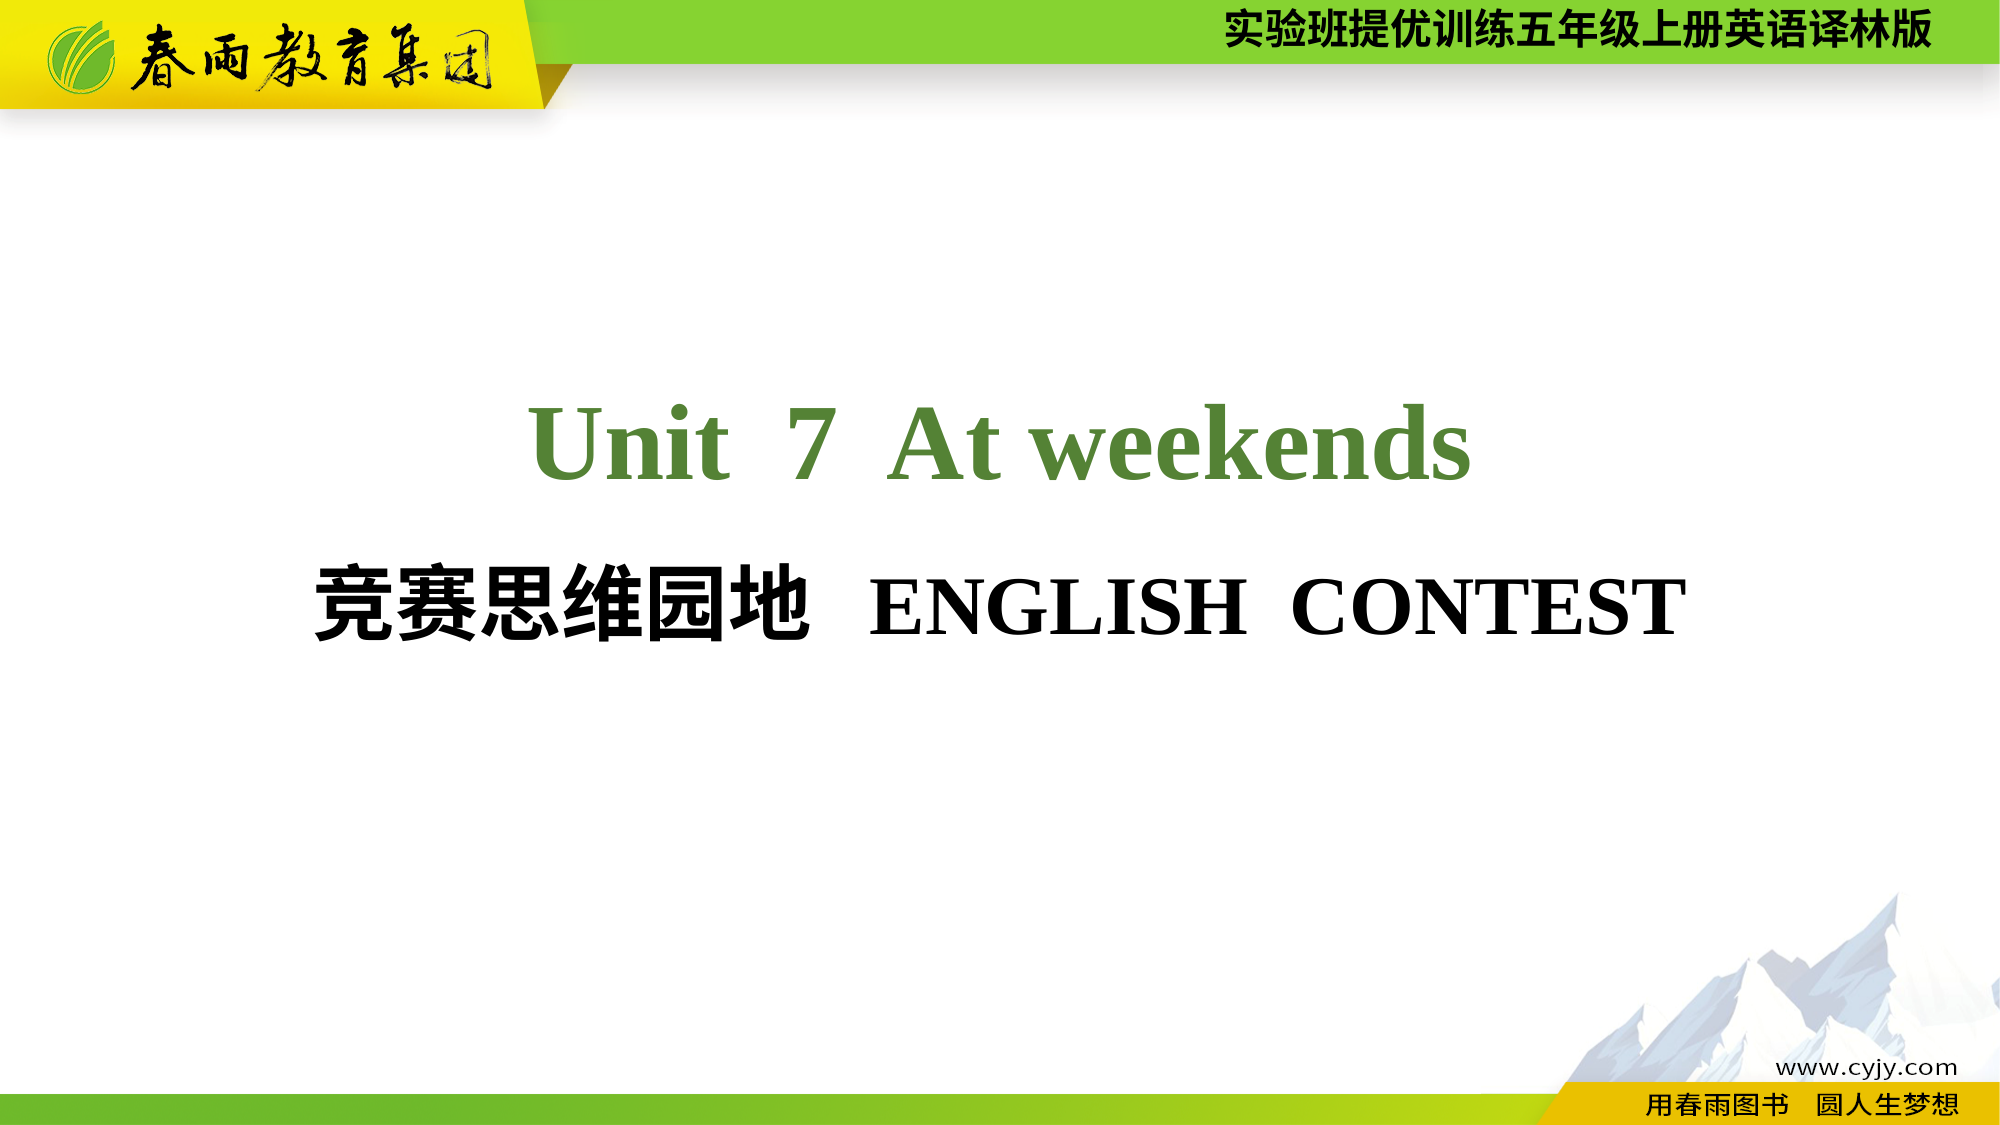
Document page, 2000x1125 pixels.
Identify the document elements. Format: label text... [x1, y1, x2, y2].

text_box Unit 7 At weekends 竞赛思维园地 ENGLISH CONTEST [0, 298, 2000, 659]
picture [0, 0, 2000, 298]
picture [0, 659, 2000, 1125]
